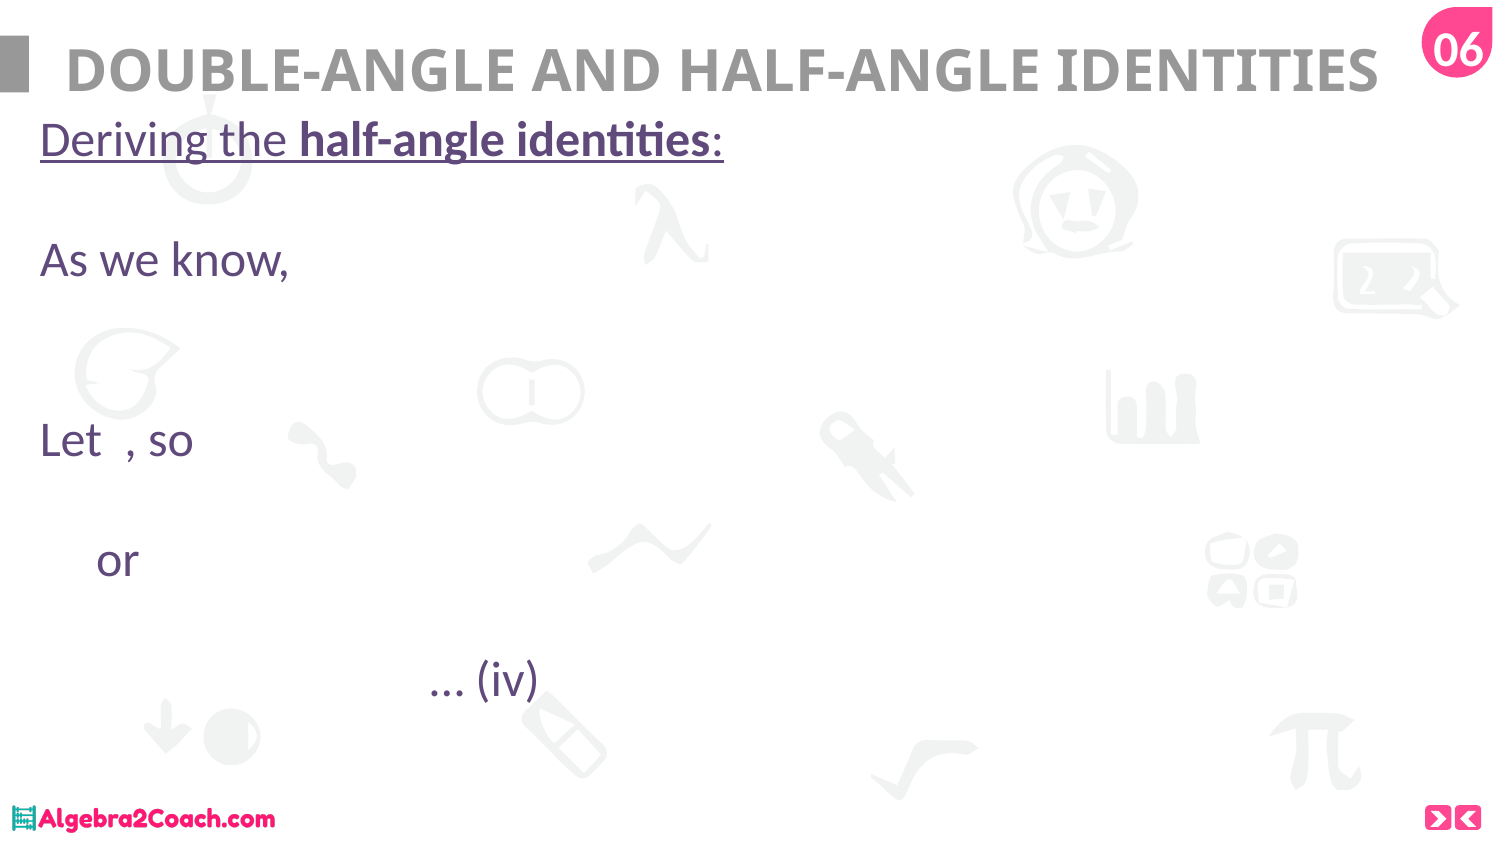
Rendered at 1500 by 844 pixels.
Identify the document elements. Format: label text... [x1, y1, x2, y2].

text_box 06 [1418, 9, 1500, 85]
title DOUBLE-ANGLE AND HALF-ANGLE IDENTITIES [24, 42, 1419, 94]
picture [10, 803, 277, 835]
